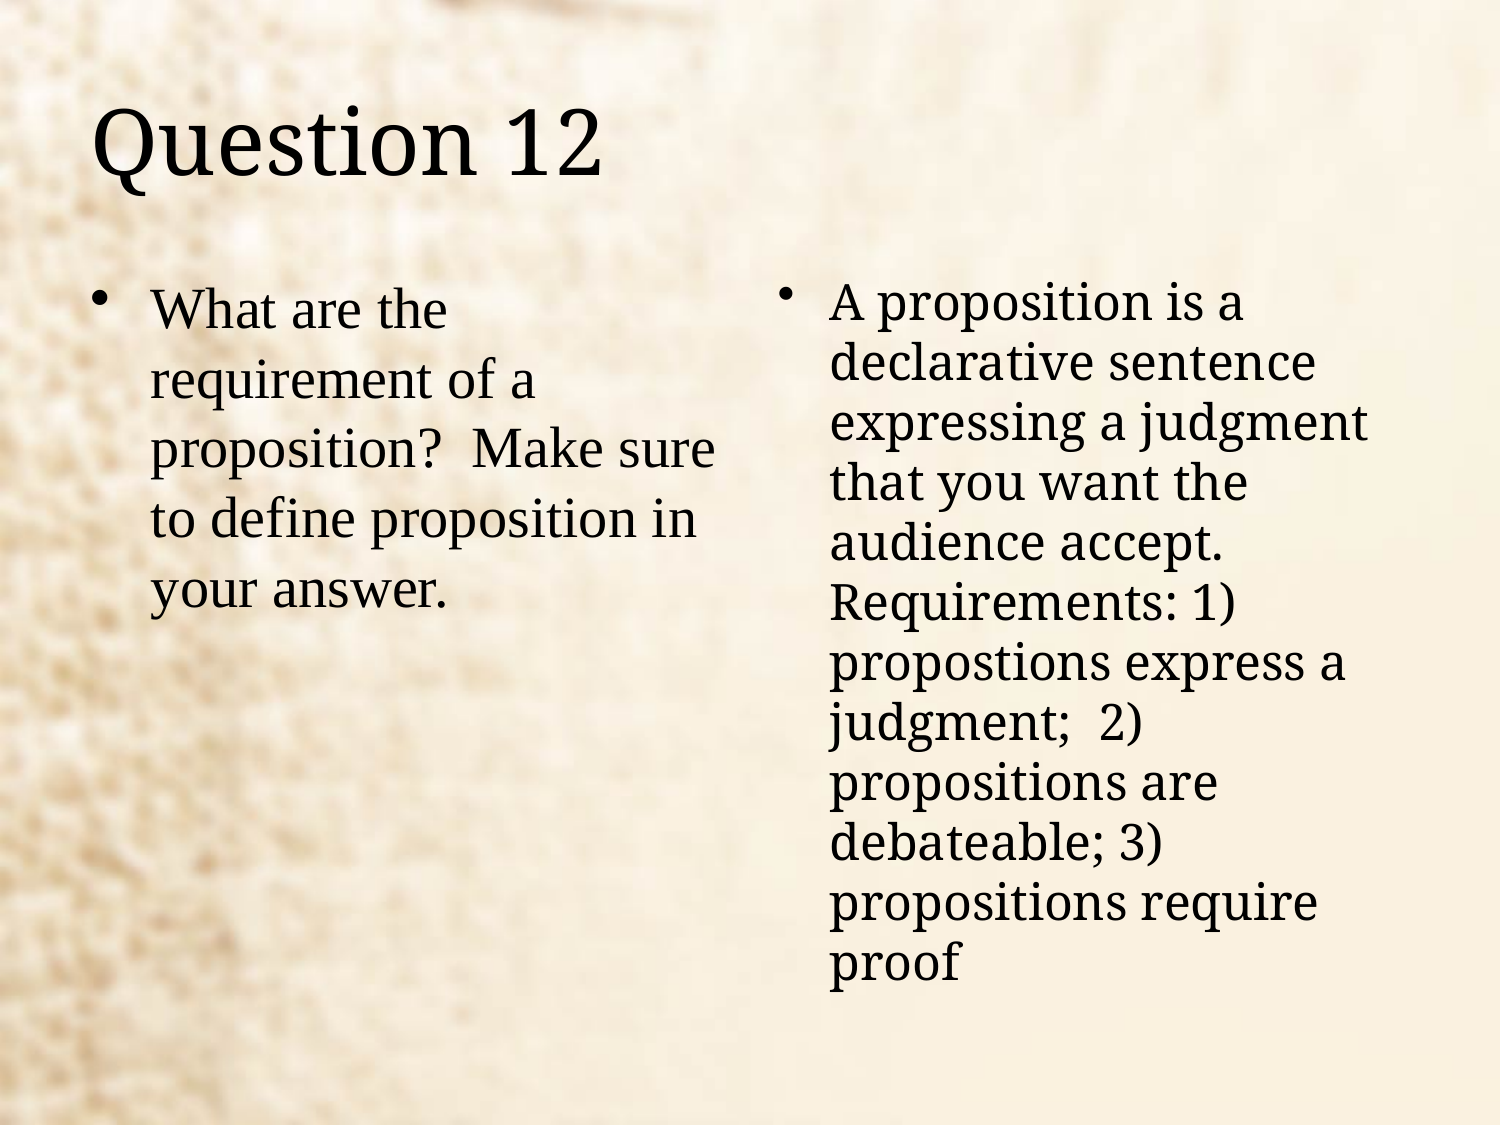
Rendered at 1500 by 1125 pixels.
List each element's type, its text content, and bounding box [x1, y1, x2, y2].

title Question 12 [74, 44, 1426, 233]
picture [0, 0, 1500, 1125]
list What are the requirement of a proposition? Make sure to define proposition in your answer. [74, 262, 738, 1006]
list A proposition is a declarative sentence expressing a judgment that you want the audience accept. Requirements: 1) propostions express a judgment; 2) propositions are debateable; 3) propositions require proof [762, 262, 1426, 1006]
